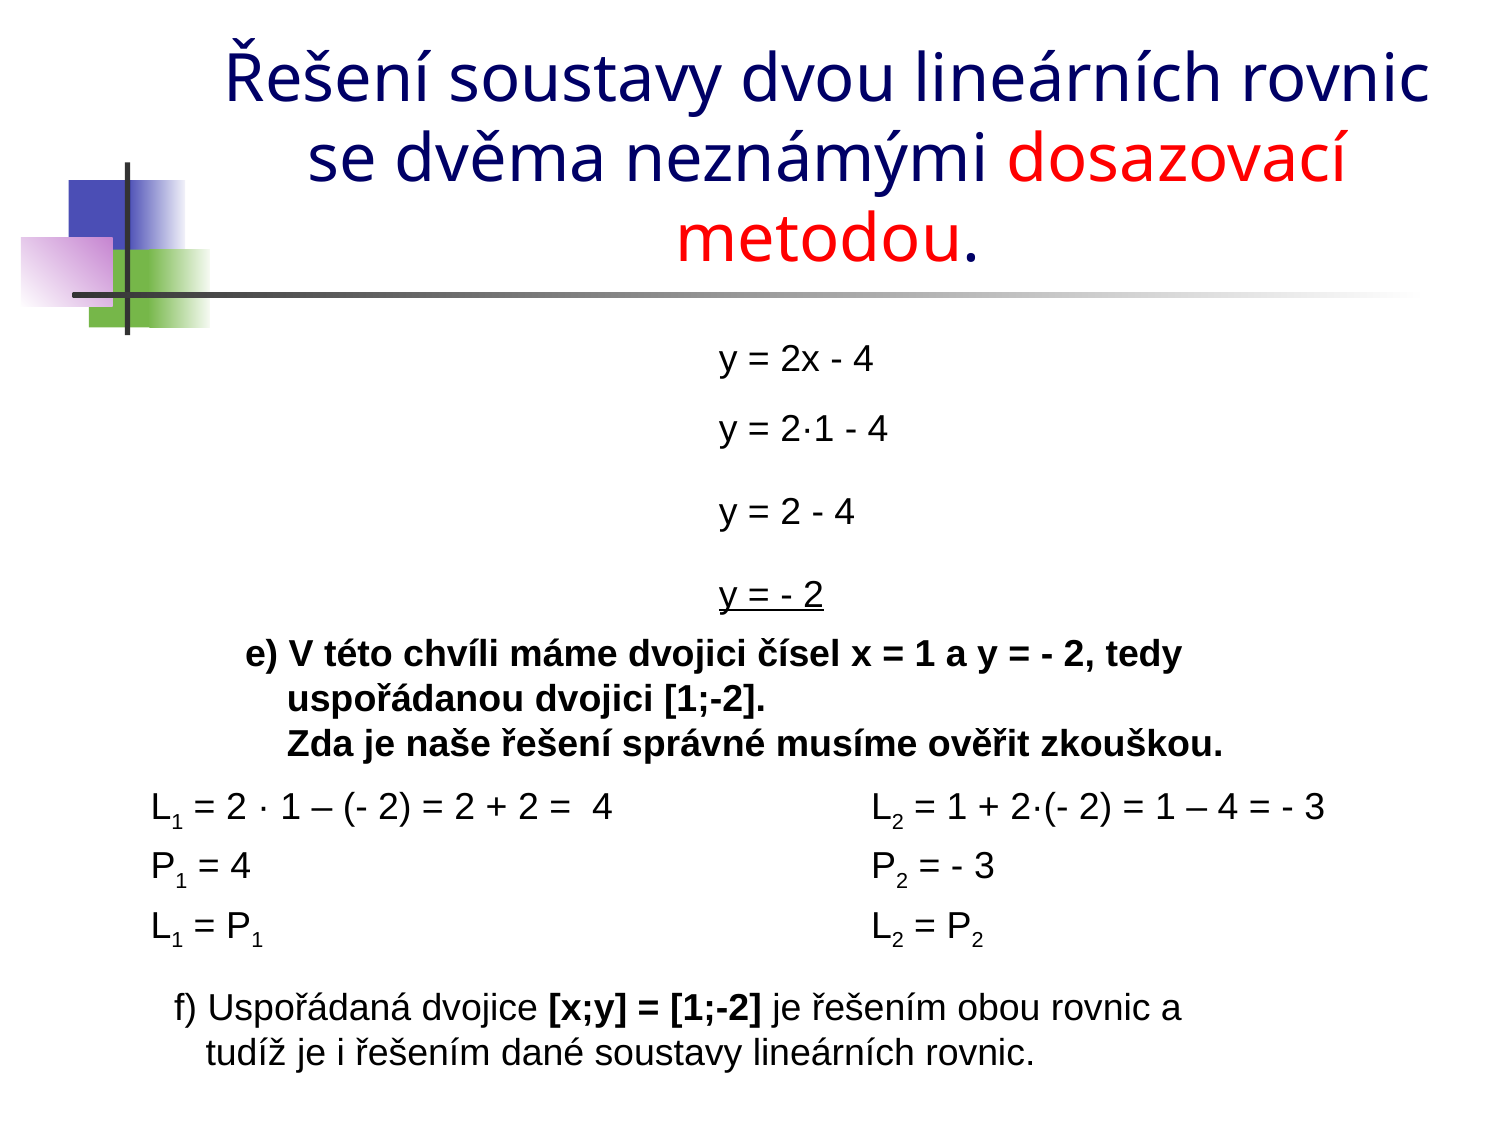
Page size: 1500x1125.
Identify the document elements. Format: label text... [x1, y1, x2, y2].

text_box L1 = 2 · 1 – (- 2) = 2 + 2 = 4 [135, 775, 632, 841]
text_box P1 = 4 [135, 834, 609, 893]
text_box L2 = P2 [856, 893, 1329, 960]
text_box y = 2x - 4 [620, 326, 1294, 386]
text_box y = 2·1 - 4 [620, 397, 1294, 457]
text_box y = - 2 [620, 562, 1294, 623]
text_box L2 = 1 + 2·(- 2) = 1 – 4 = - 3 [856, 775, 1365, 841]
text_box y = 2 - 4 [620, 479, 1294, 540]
text_box e) V této chvíli máme dvojici čísel x = 1 a y = - 2, tedy uspořádanou dvojici [1;-2]. Zda je naše řešení správné musíme ověřit zkouškou. [230, 621, 1341, 772]
text_box f) Uspořádaná dvojice [x;y] = [1;-2] je řešením obou rovnic a tudíž je i řešením dané soustavy lineárních rovnic. [159, 975, 1270, 1081]
title Řešení soustavy dvou lineárních rovnic se dvěma neznámými dosazovací metodou. [188, 34, 1468, 276]
text_box P2 = - 3 [856, 834, 1329, 893]
text_box L1 = P1 [135, 893, 609, 960]
